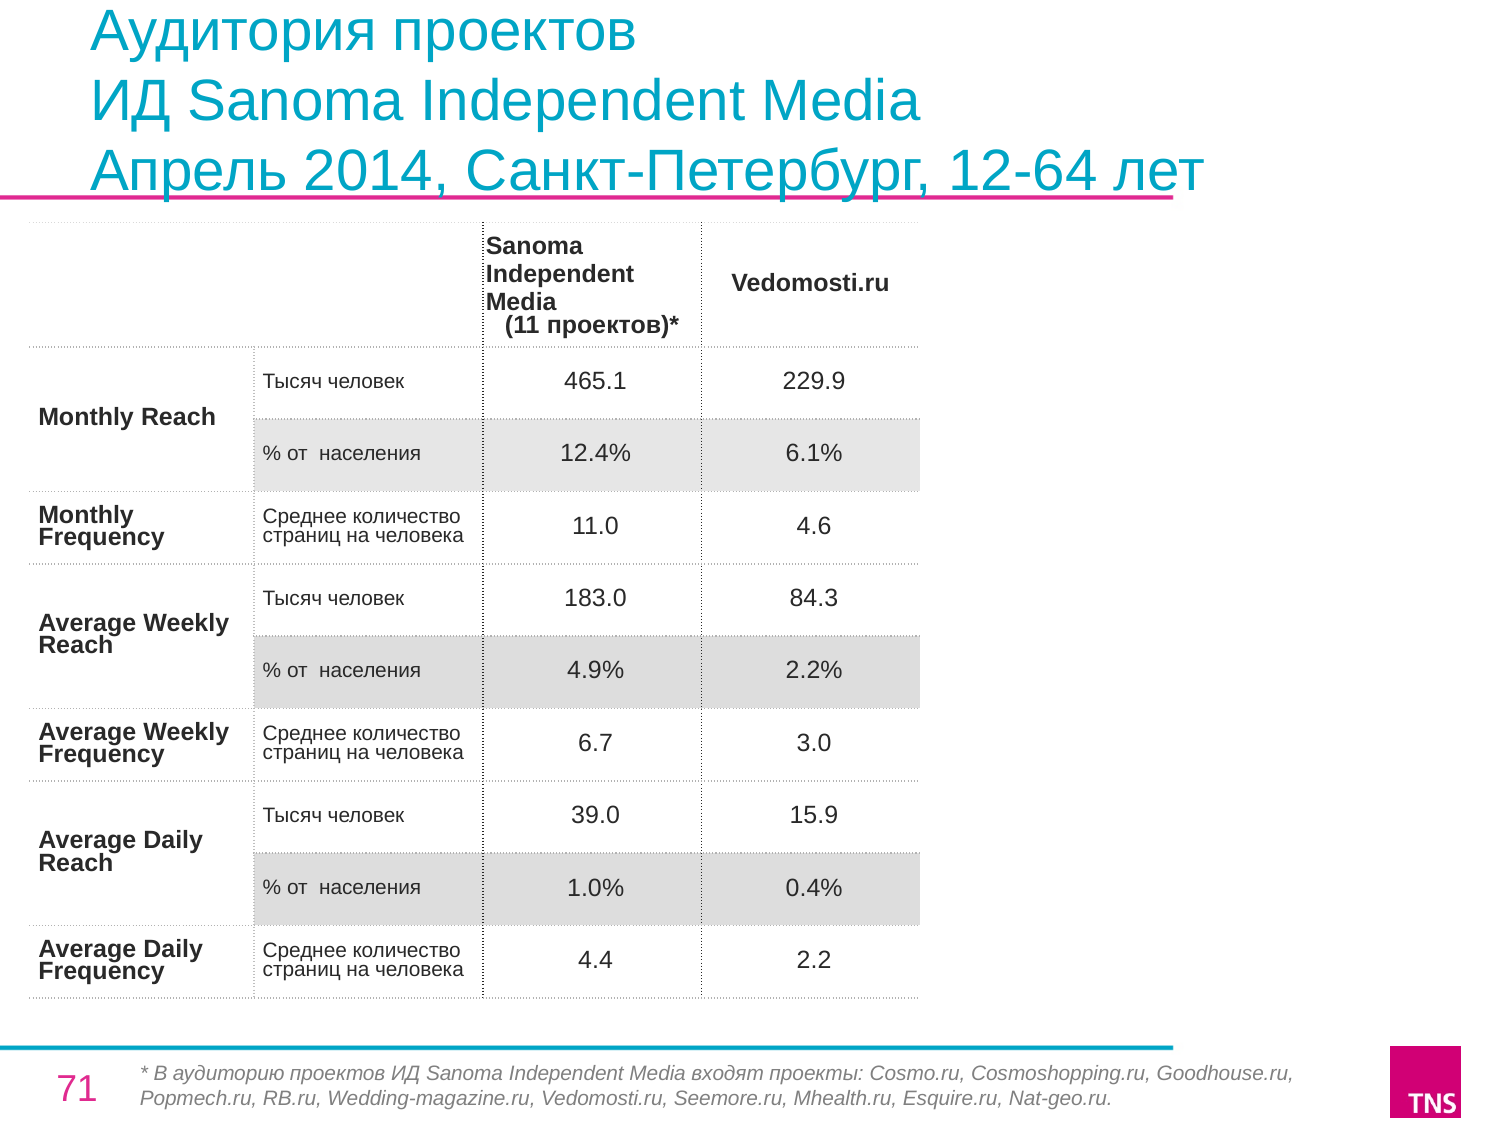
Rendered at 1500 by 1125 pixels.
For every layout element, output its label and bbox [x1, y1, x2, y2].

table_cell [29, 347, 920, 998]
slide_number [40, 1055, 392, 1125]
picture [0, 0, 1500, 1125]
title [74, 8, 1476, 187]
table_header [29, 223, 920, 347]
text_box [125, 1052, 1412, 1117]
